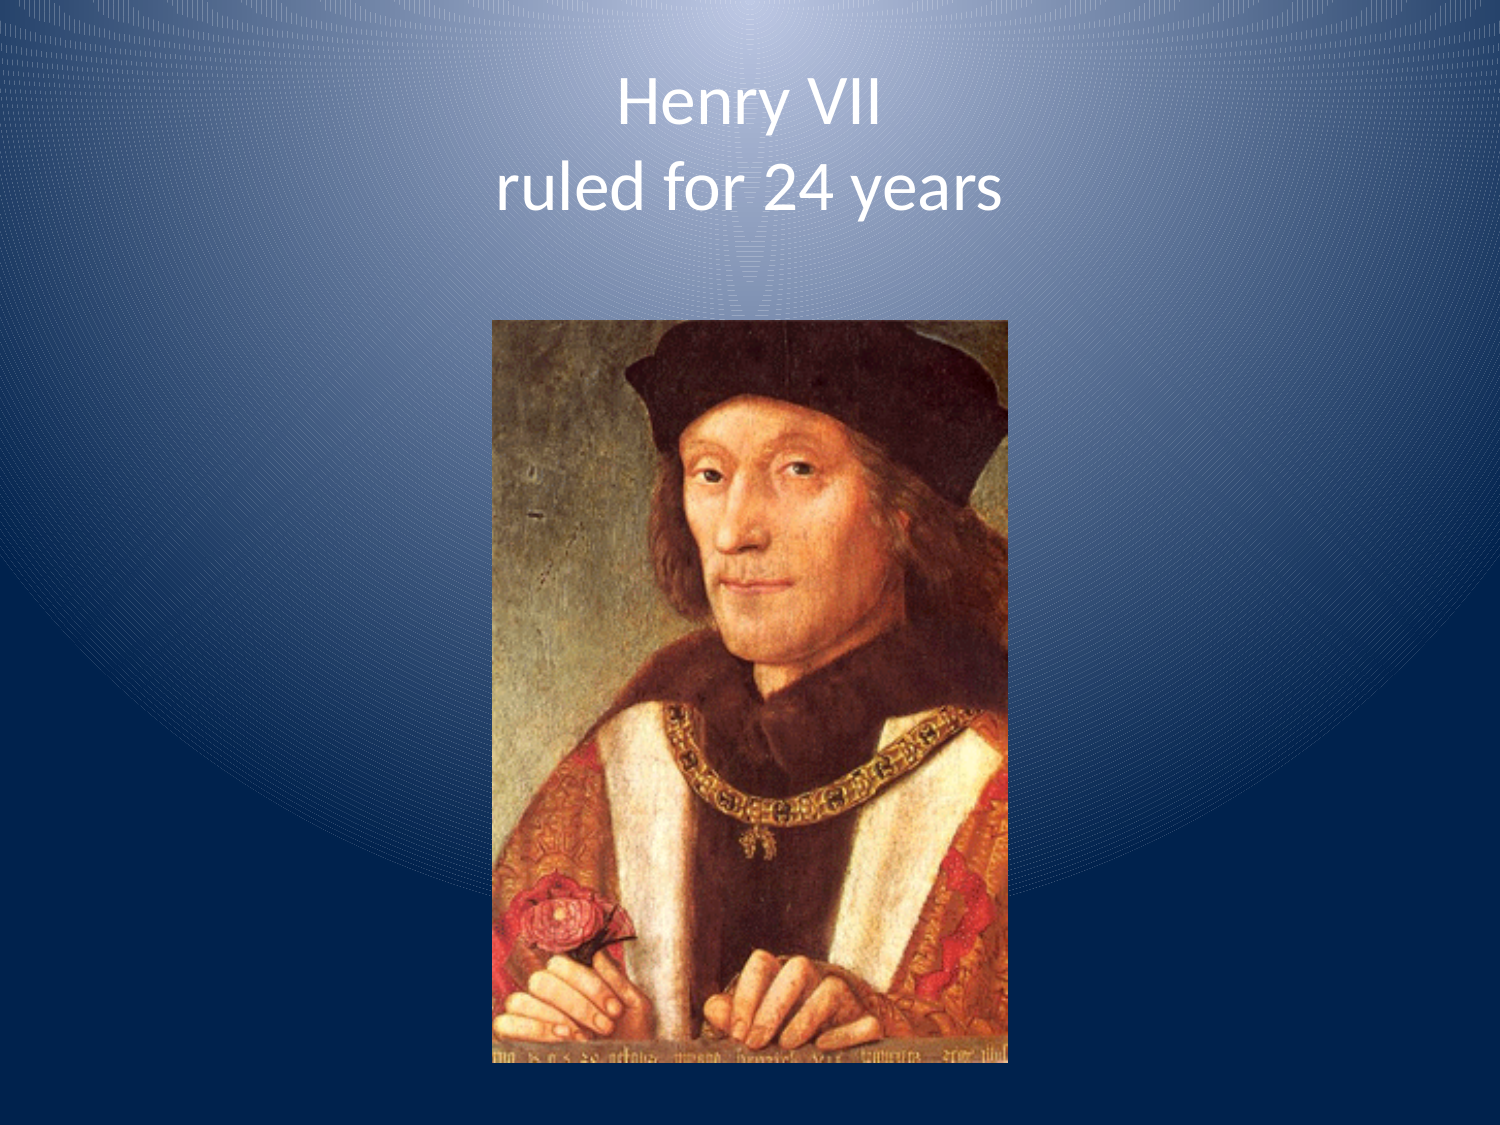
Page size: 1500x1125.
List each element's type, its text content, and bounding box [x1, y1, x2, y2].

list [491, 319, 1009, 1063]
title Henry VII ruled for 24 years [75, 45, 1425, 233]
